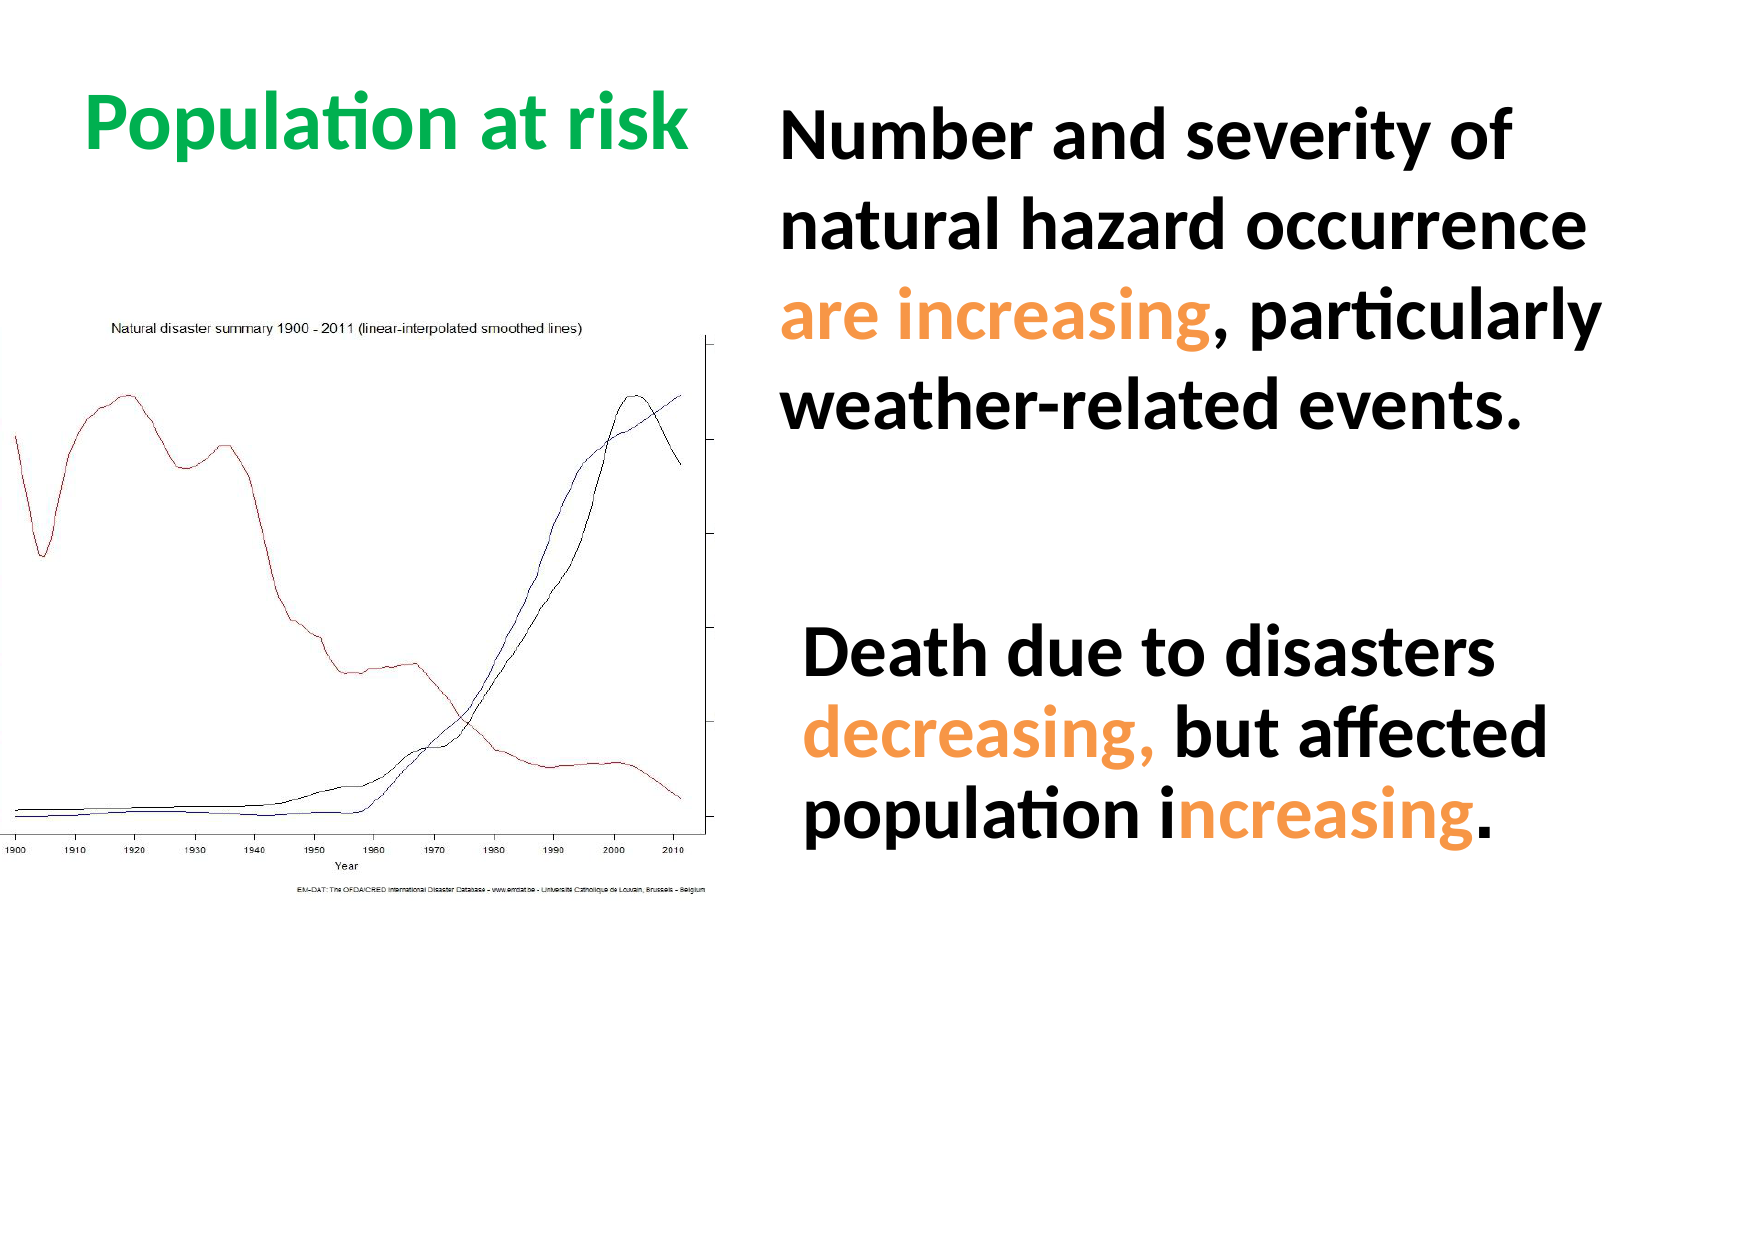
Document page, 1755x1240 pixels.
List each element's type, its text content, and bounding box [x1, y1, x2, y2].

list Death due to disasters decreasing, but affected population increasing. [802, 611, 1615, 900]
title Population at risk [84, 77, 712, 243]
picture [0, 318, 715, 906]
text_box Number and severity of natural hazard occurrence are increasing, particularly weather-related events. [764, 77, 1715, 470]
